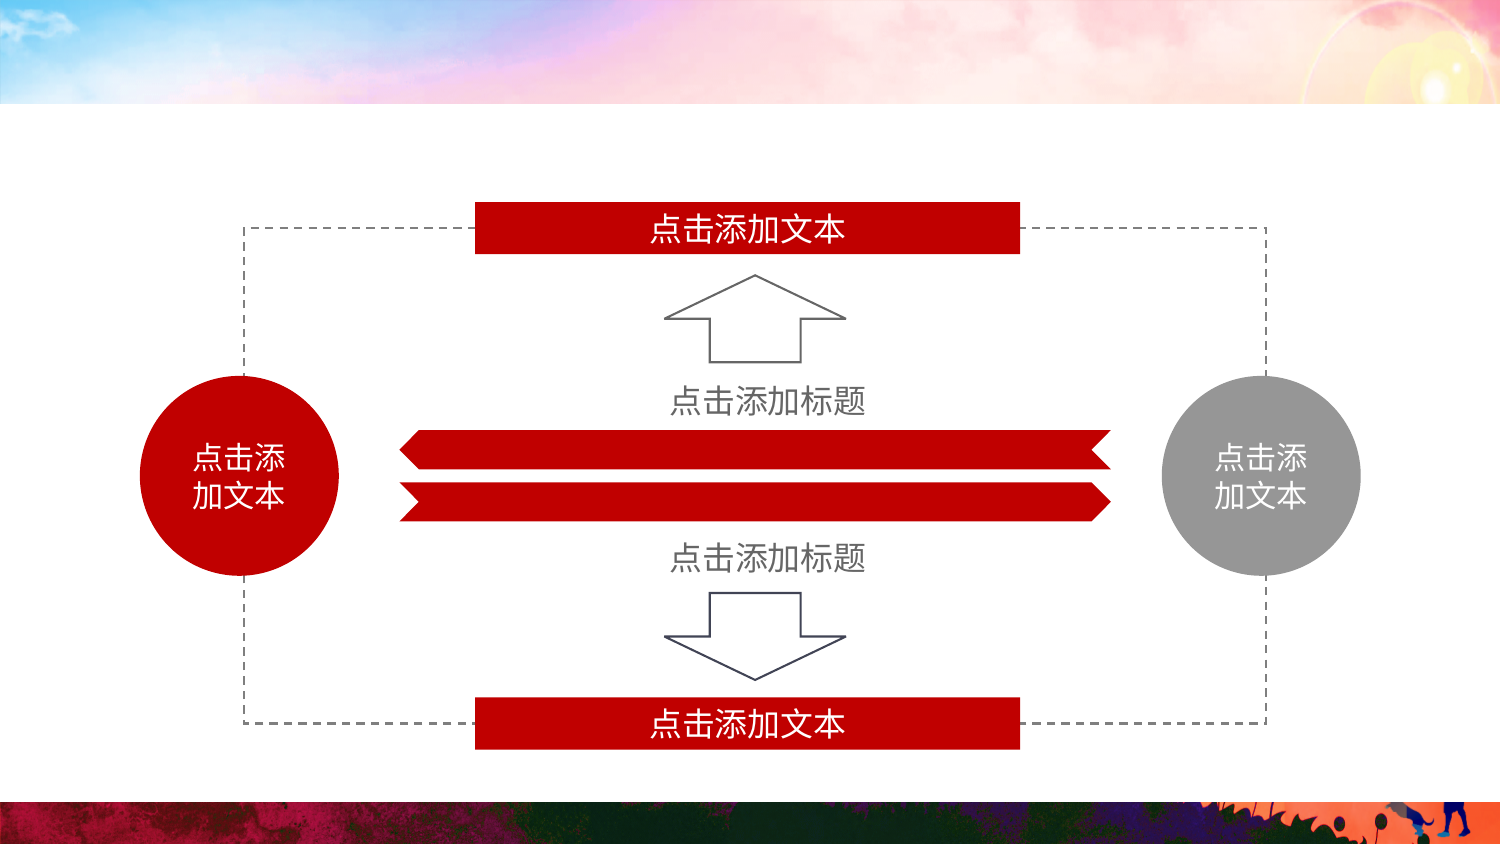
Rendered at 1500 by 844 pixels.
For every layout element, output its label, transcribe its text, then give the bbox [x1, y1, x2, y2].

text_box 点击添加标题 [658, 532, 878, 583]
text_box [396, 481, 1113, 523]
text_box [663, 591, 847, 682]
text_box 点击添加文本 [474, 201, 1021, 255]
text_box 点击添加标题 [658, 374, 878, 426]
picture [0, 0, 1500, 104]
text_box 点击添加文本 [138, 374, 340, 577]
picture [0, 802, 1500, 844]
text_box 点击添加文本 [1160, 374, 1362, 577]
text_box 点击添加文本 [474, 696, 1021, 751]
text_box [243, 227, 1267, 725]
text_box [663, 274, 847, 364]
text_box [397, 429, 1114, 471]
